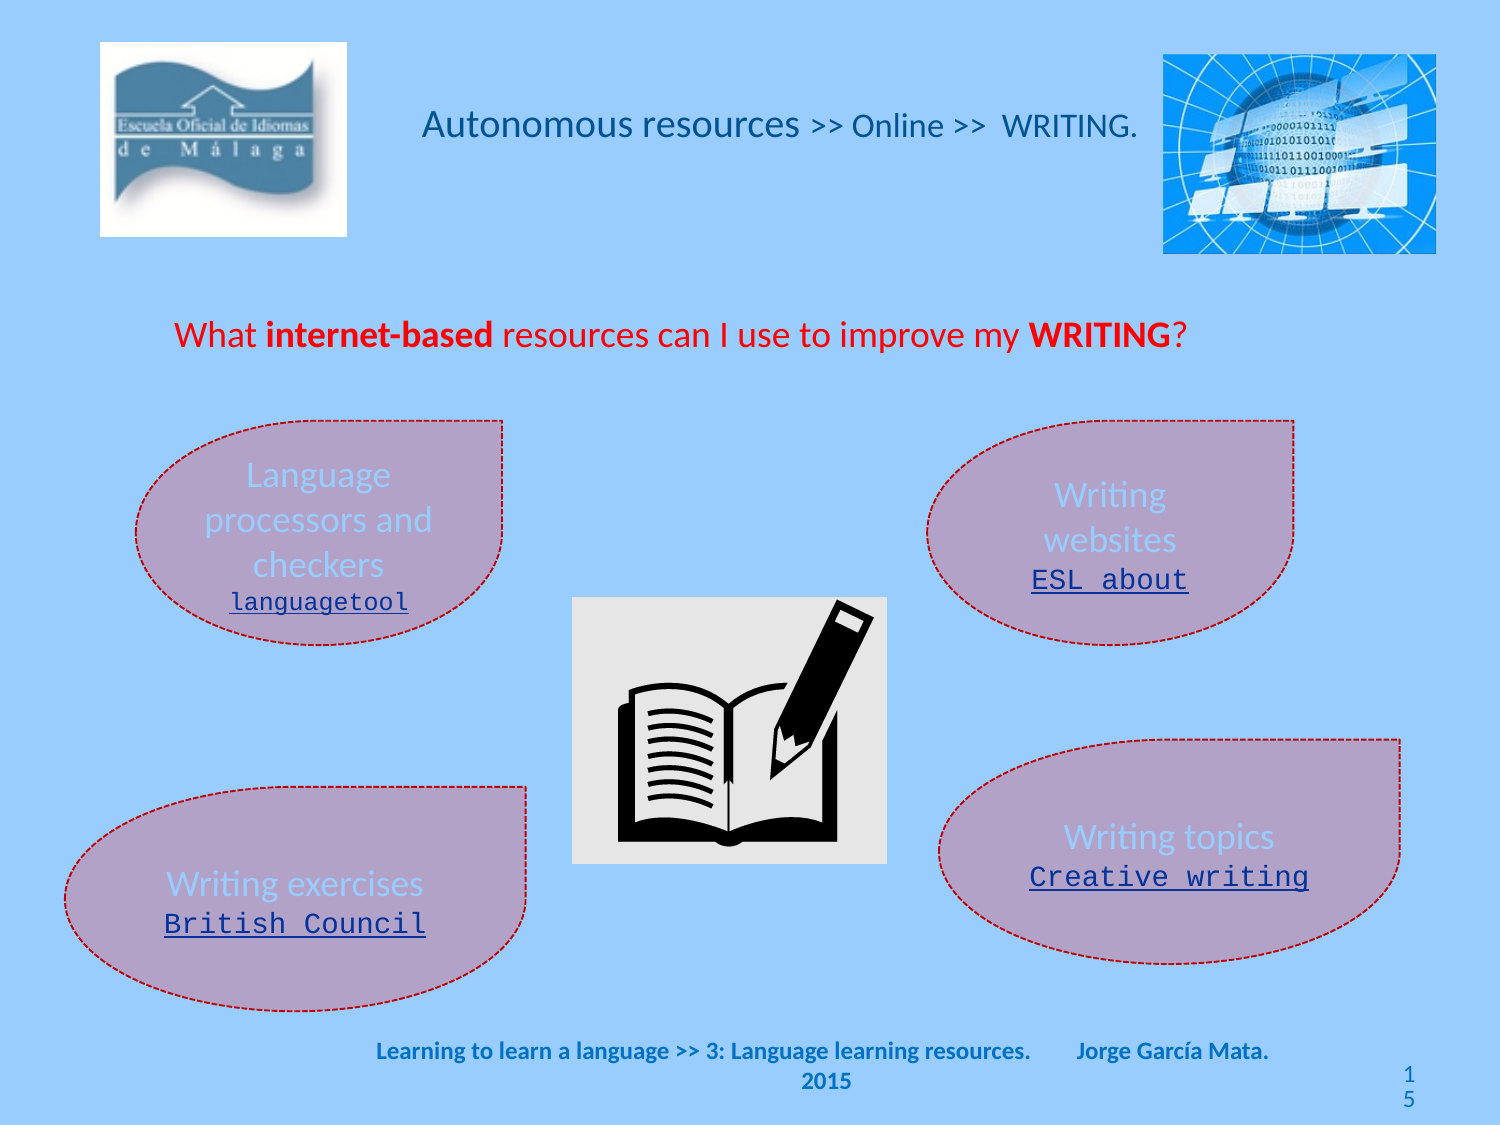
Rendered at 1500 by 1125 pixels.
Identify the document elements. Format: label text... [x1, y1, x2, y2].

text_box Language processors and checkers languagetool [134, 419, 503, 647]
text_box What internet-based resources can I use to improve my WRITING? [159, 302, 1412, 363]
slide_number 15 [1387, 1042, 1425, 1103]
title Autonomous resources >> Online >> WRITING. [360, 42, 1199, 231]
picture [1163, 54, 1436, 255]
footer Learning to learn a language >> 3: Language learning resources. Jorge García Mata. 2015 [336, 1046, 1317, 1083]
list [100, 42, 347, 237]
text_box Writing websites ESL about [926, 419, 1295, 647]
text_box Writing exercises British Council [63, 785, 527, 1013]
picture [572, 597, 887, 864]
text_box Writing topics Creative writing [938, 738, 1401, 965]
